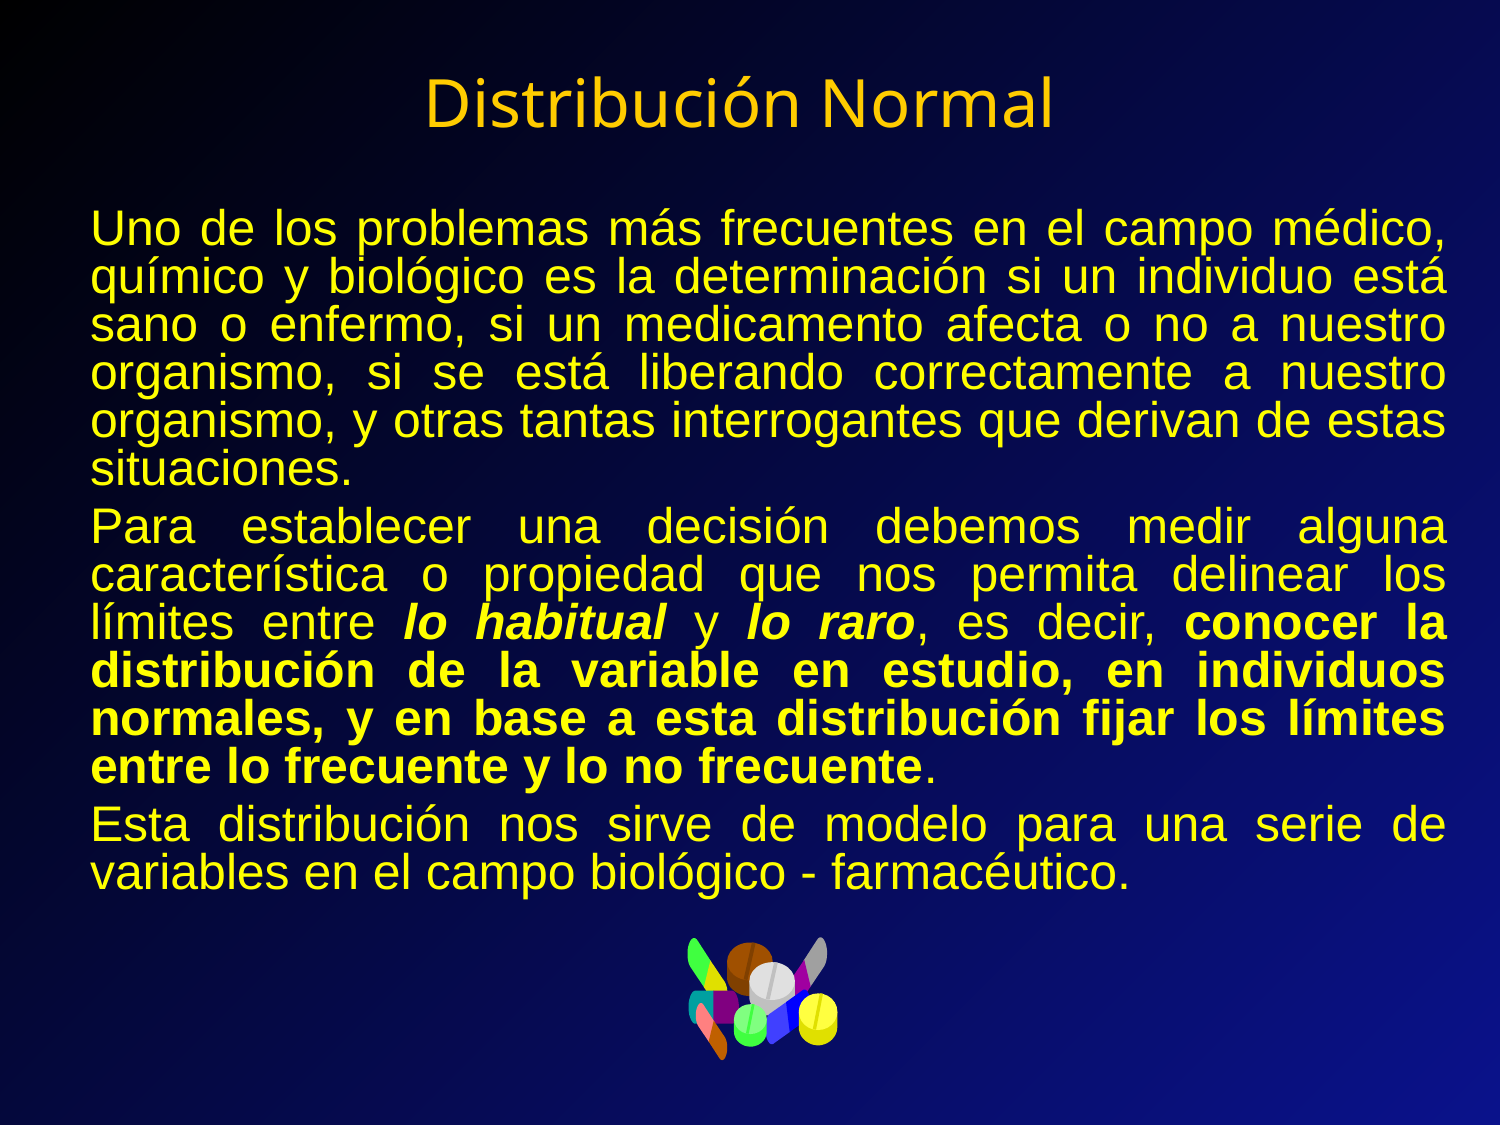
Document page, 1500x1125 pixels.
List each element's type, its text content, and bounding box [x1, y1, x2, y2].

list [687, 937, 838, 1061]
title Distribución Normal [74, 44, 1426, 151]
list Uno de los problemas más frecuentes en el campo médico, químico y biológico es la determinación si un individuo está sano o enfermo, si un medicamento afecta o no a nuestro organismo, si se está liberando correctamente a nuestro organismo, y otras tantas interrogantes que derivan de estas situaciones. Para establecer una decisión debemos medir alguna característica o propiedad que nos permita delinear los límites entre lo habitual y lo raro, es decir, conocer la distribución de la variable en estudio, en individuos normales, y en base a esta distribución fijar los límites entre lo frecuente y lo no frecuente. Esta distribución nos sirve de modelo para una serie de variables en el campo biológico - farmacéutico. [74, 199, 1463, 988]
